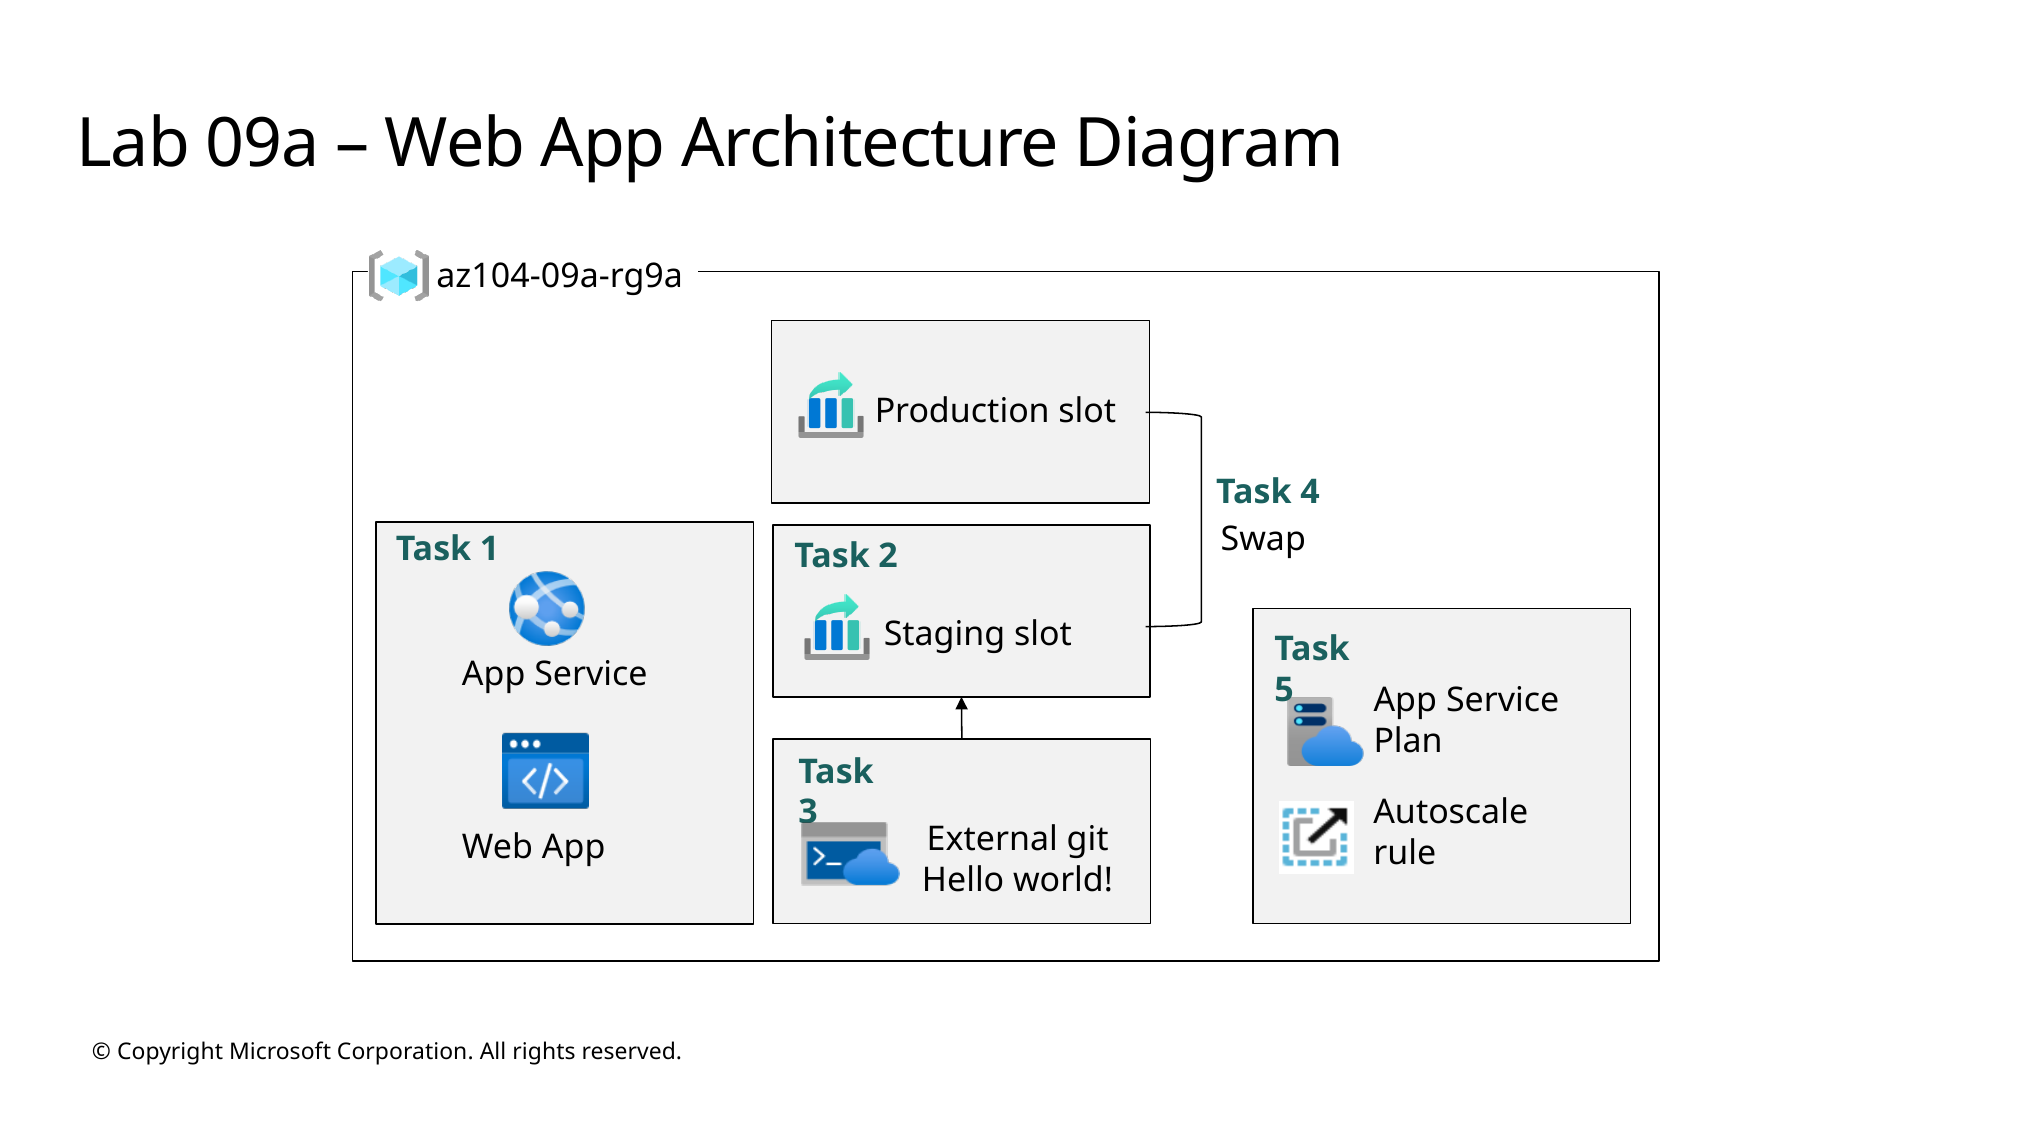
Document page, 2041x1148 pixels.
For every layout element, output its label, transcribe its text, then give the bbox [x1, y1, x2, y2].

title Lab 09a – Web App Architecture Diagram [76, 93, 1968, 230]
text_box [352, 245, 1660, 962]
